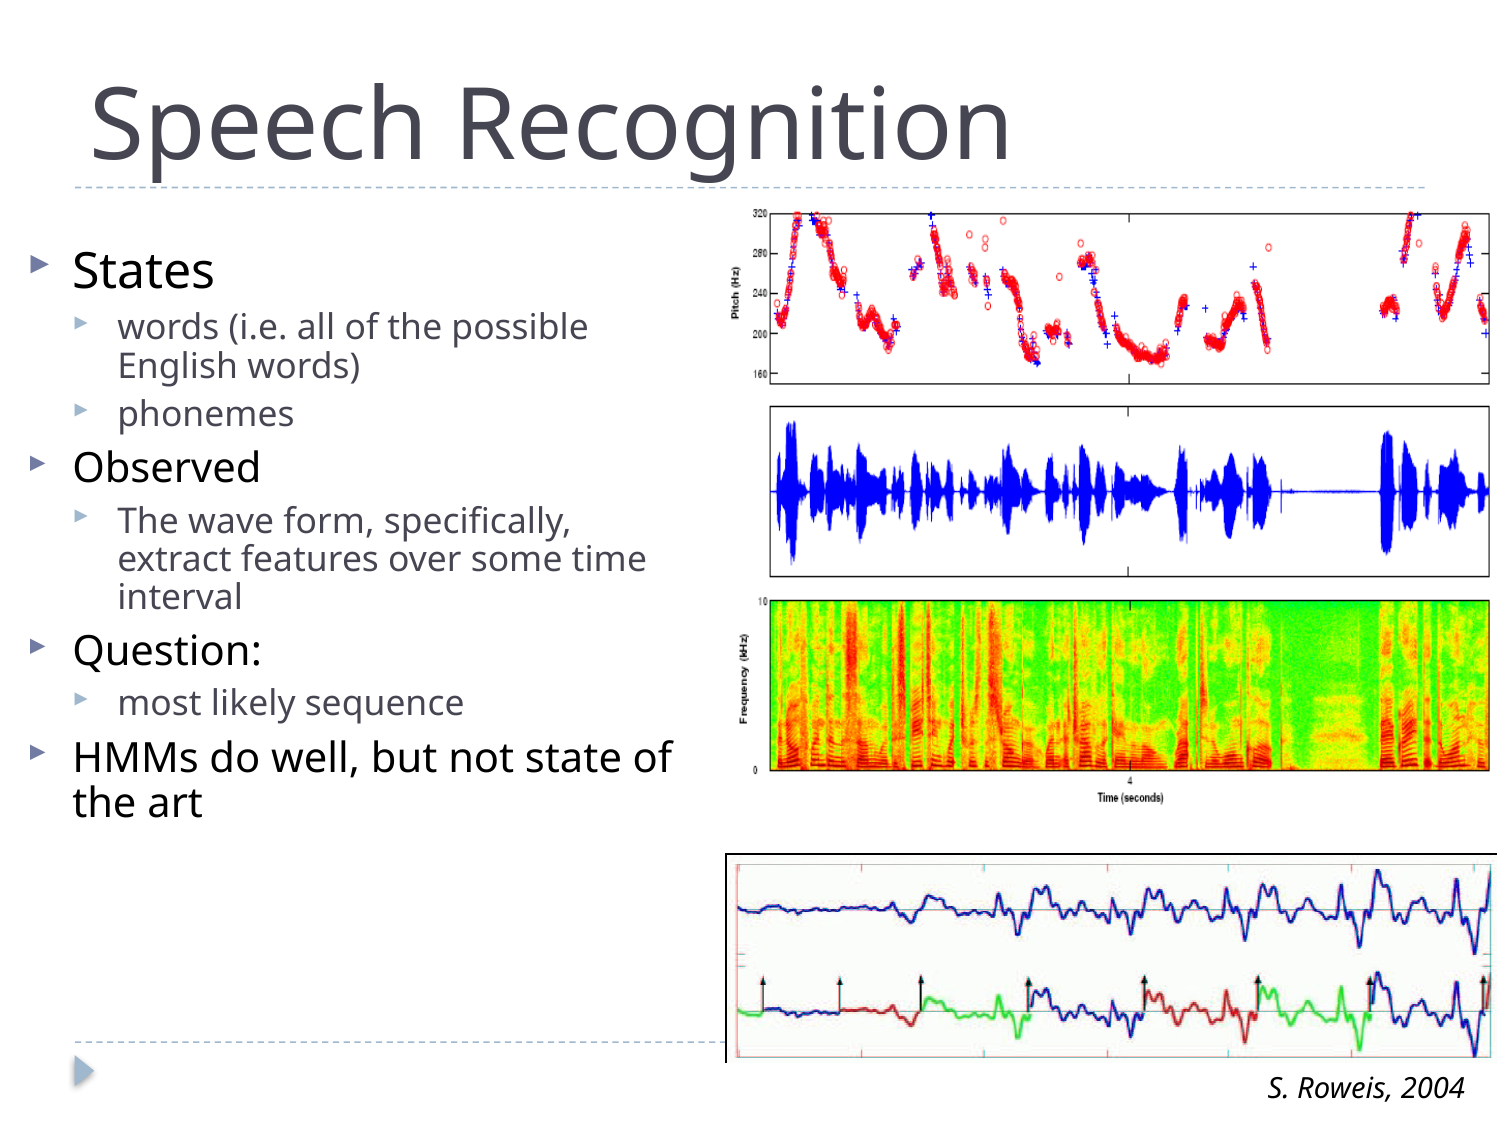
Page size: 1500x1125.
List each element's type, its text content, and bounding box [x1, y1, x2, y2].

list States words (i.e. all of the possible English words) phonemes Observed The wave form, specifically, extract features over some time interval Question: most likely sequence HMMs do well, but not state of the art [12, 237, 700, 938]
title Speech Recognition [75, 24, 1425, 188]
text_box S. Roweis, 2004 [1252, 1076, 1480, 1113]
picture [724, 853, 1498, 1063]
picture [721, 196, 1500, 813]
